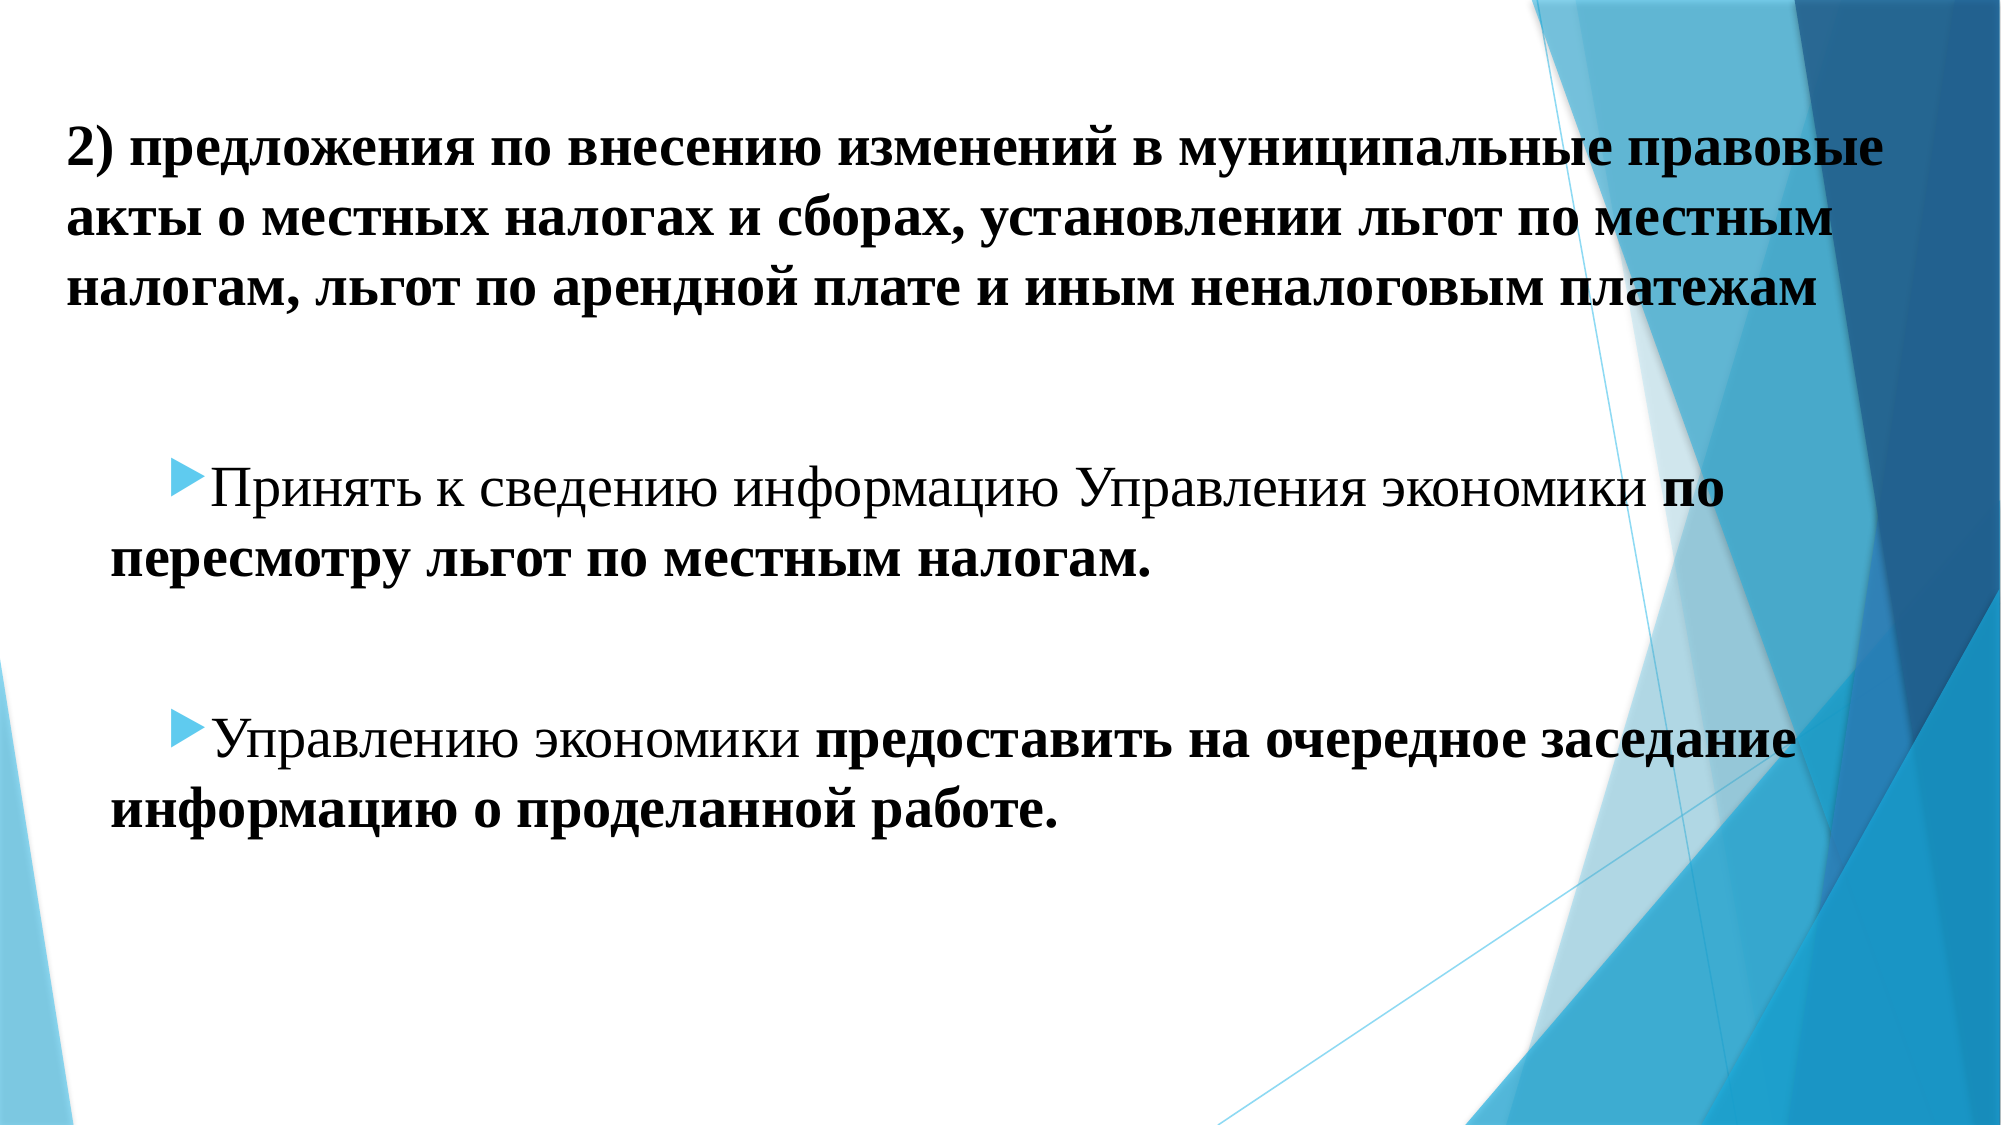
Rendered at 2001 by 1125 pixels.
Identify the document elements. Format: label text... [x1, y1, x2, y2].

list Принять к сведению информацию Управления экономики по пересмотру льгот по местным налогам. Управлению экономики предоставить на очередное заседание информацию о проделанной работе. [95, 440, 1892, 1078]
title 2) предложения по внесению изменений в муниципальные правовые акты о местных налогах и сборах, установлении льгот по местным налогам, льгот по арендной плате и иным неналоговым платежам [50, 99, 1936, 317]
